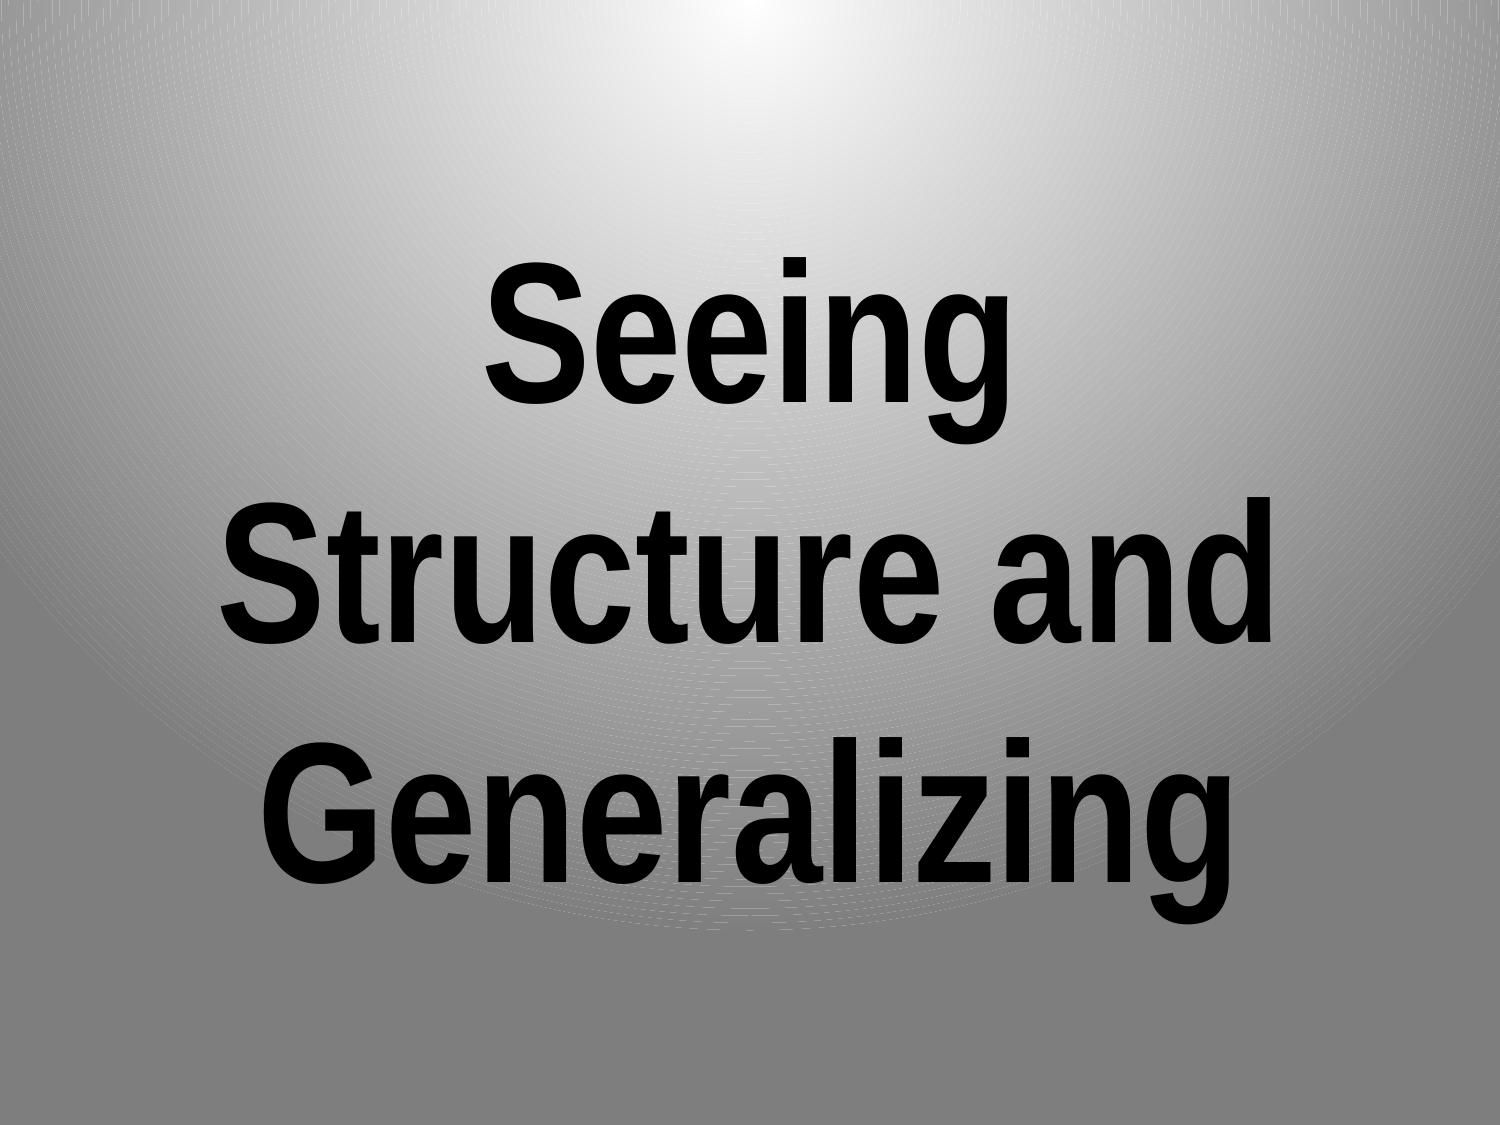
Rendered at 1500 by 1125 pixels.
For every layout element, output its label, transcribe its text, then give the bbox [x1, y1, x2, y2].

title Seeing Structure and Generalizing [112, 125, 1388, 1000]
